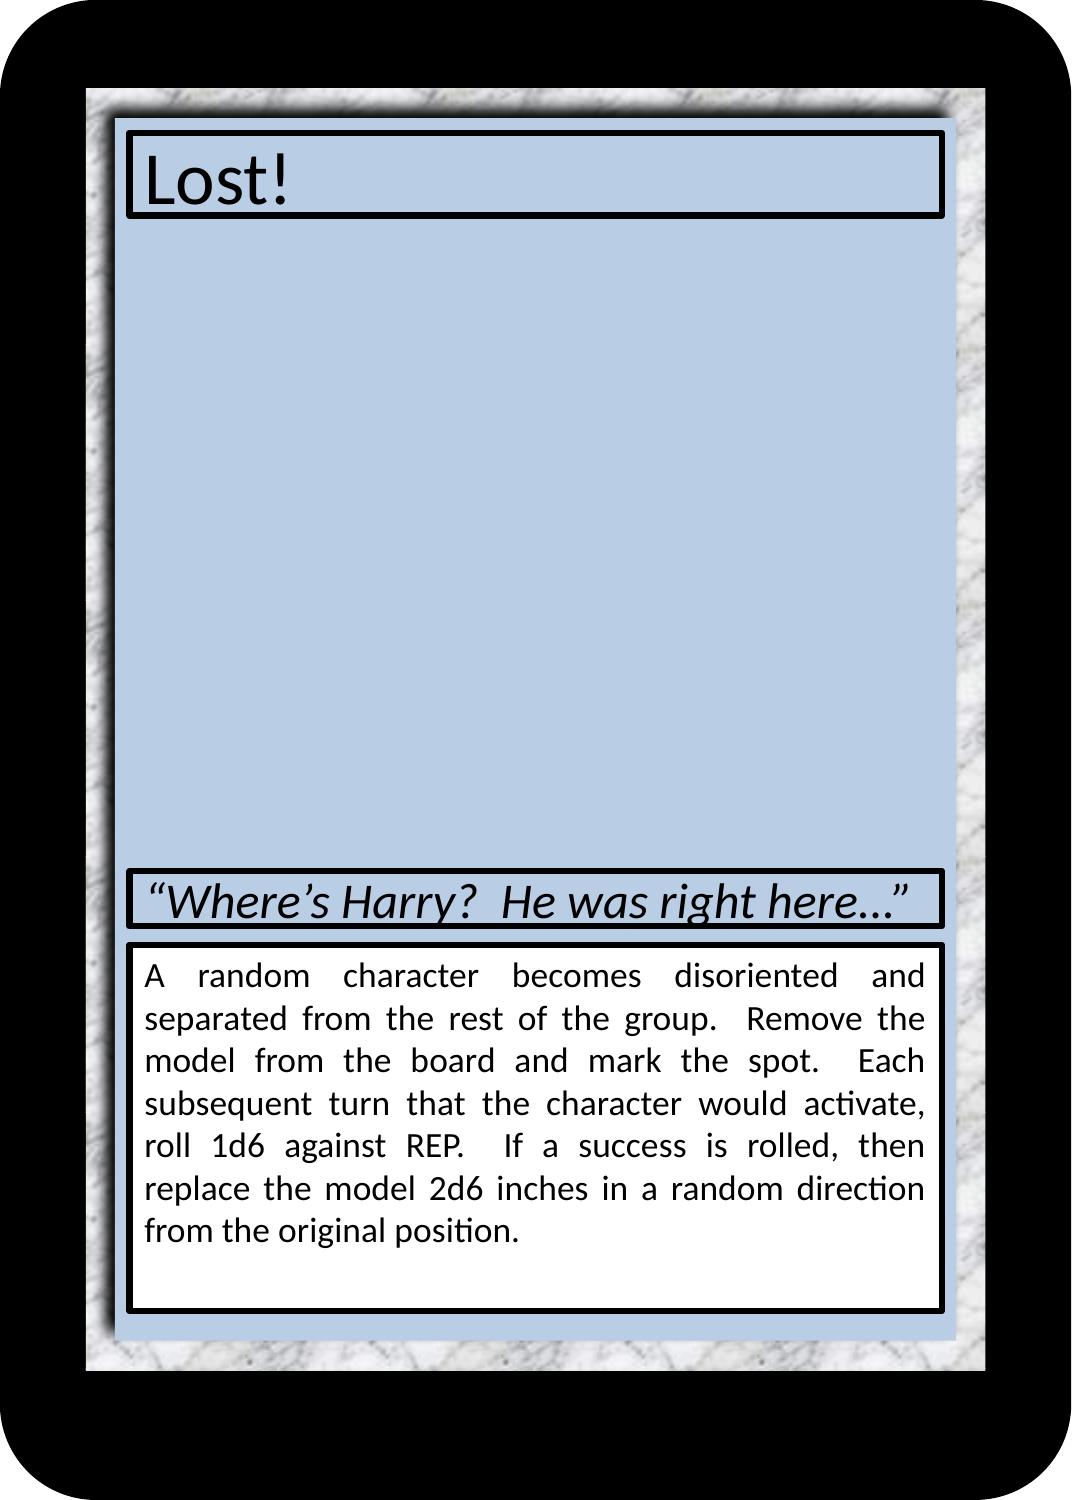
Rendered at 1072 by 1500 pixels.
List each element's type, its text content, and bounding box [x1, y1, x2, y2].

list “Where’s Harry? He was right here...” [126, 868, 945, 929]
list A random character becomes disoriented and separated from the rest of the group. Remove the model from the board and mark the spot. Each subsequent turn that the character would activate, roll 1d6 against REP. If a success is rolled, then replace the model 2d6 inches in a random direction from the original position. [126, 942, 945, 1314]
picture [85, 88, 986, 1371]
title Lost! [126, 130, 945, 219]
